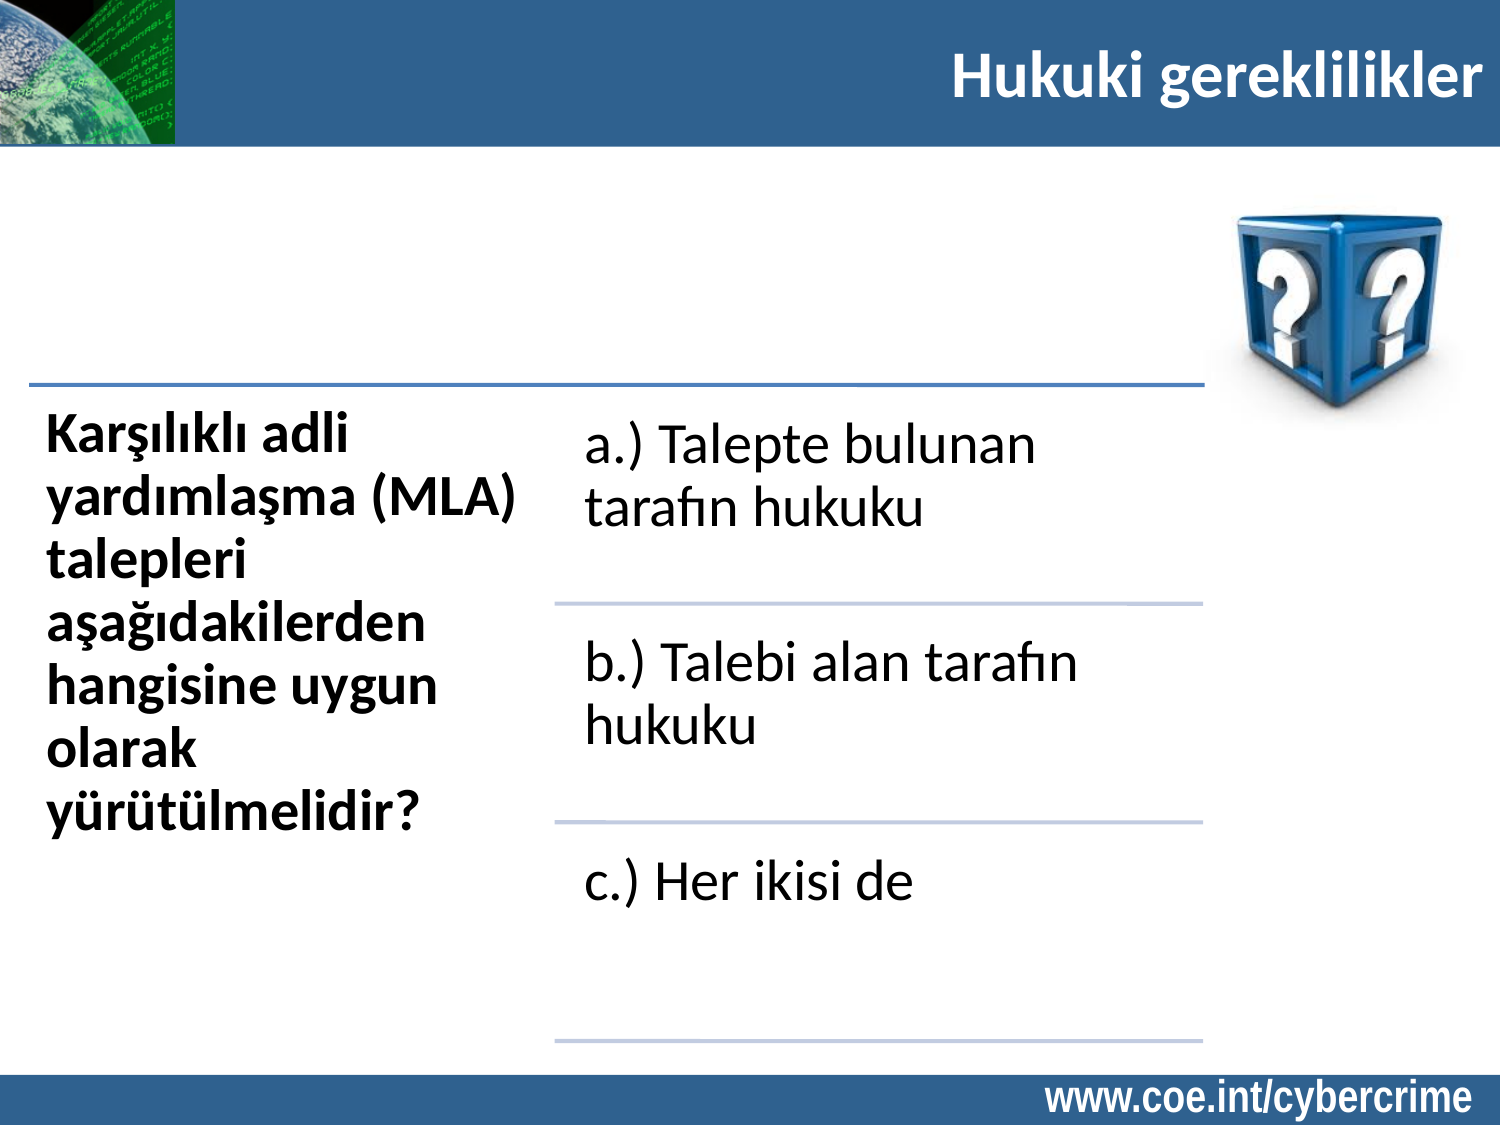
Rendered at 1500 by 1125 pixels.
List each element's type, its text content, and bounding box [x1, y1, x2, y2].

text_box www.coe.int/cybercrime [1030, 1059, 1500, 1125]
picture [0, 0, 175, 144]
picture [1189, 154, 1481, 445]
text_box Hukuki gereklilikler [177, 0, 1500, 149]
text_box [0, 1073, 1030, 1125]
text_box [28, 384, 1205, 1052]
